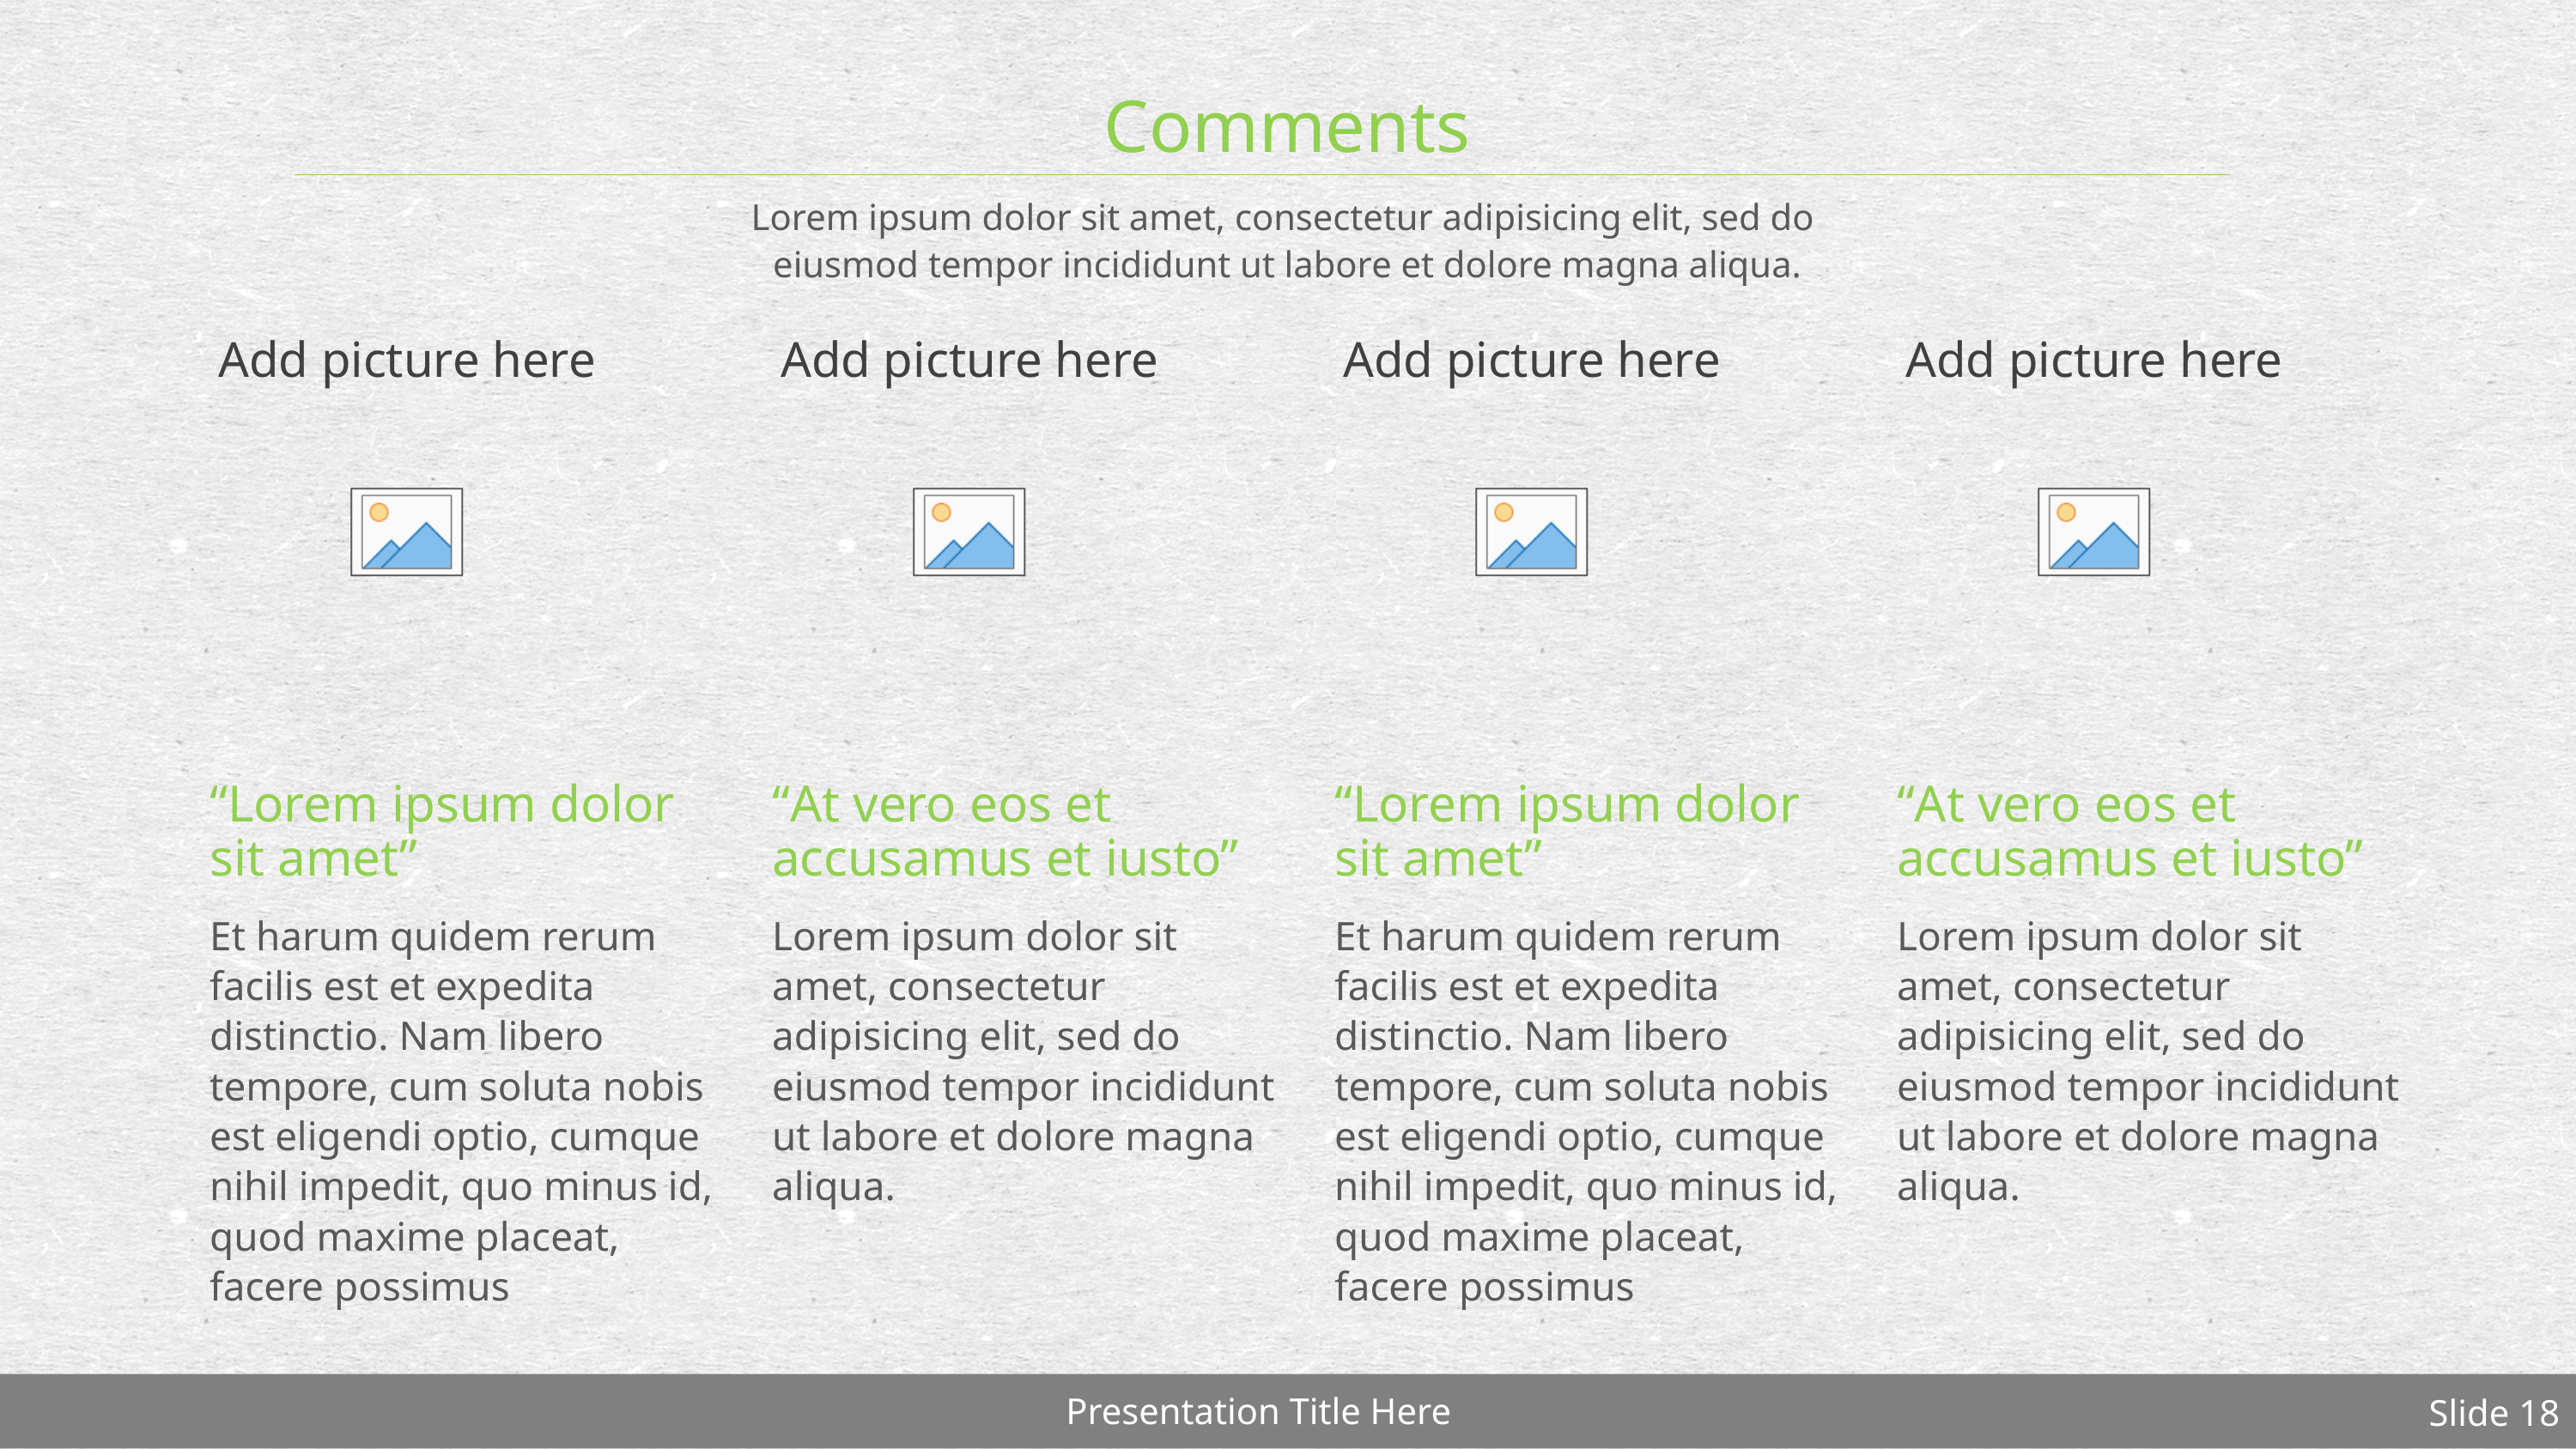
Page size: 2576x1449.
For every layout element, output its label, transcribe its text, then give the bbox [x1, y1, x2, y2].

title Comments [44, 65, 2530, 175]
list “Lorem ipsum dolor sit amet” [197, 749, 729, 894]
list Lorem ipsum dolor sit amet, consectetur adipisicing elit, sed do eiusmod tempor incididunt ut labore et dolore magna aliqua. [1884, 901, 2416, 1305]
list “At vero eos et accusamus et iusto” [759, 749, 1291, 894]
list Et harum quidem rerum facilis est et expedita distinctio. Nam libero tempore, cum soluta nobis est eligendi optio, cumque nihil impedit, quo minus id, quod maxime placeat, facere possimus [197, 901, 729, 1305]
list Lorem ipsum dolor sit amet, consectetur adipisicing elit, sed do eiusmod tempor incididunt ut labore et dolore magna aliqua. [759, 901, 1291, 1305]
subtitle Lorem ipsum dolor sit amet, consectetur adipisicing elit, sed do eiusmod tempor incididunt ut labore et dolore magna aliqua. [44, 184, 2530, 314]
list Et harum quidem rerum facilis est et expedita distinctio. Nam libero tempore, cum soluta nobis est eligendi optio, cumque nihil impedit, quo minus id, quod maxime placeat, facere possimus [1321, 901, 1854, 1305]
footer Presentation Title Here [823, 1383, 1693, 1432]
slide_number Slide 18 [1993, 1384, 2573, 1432]
picture [0, 0, 2576, 1373]
list “At vero eos et accusamus et iusto” [1884, 749, 2416, 894]
list “Lorem ipsum dolor sit amet” [1321, 749, 1854, 894]
